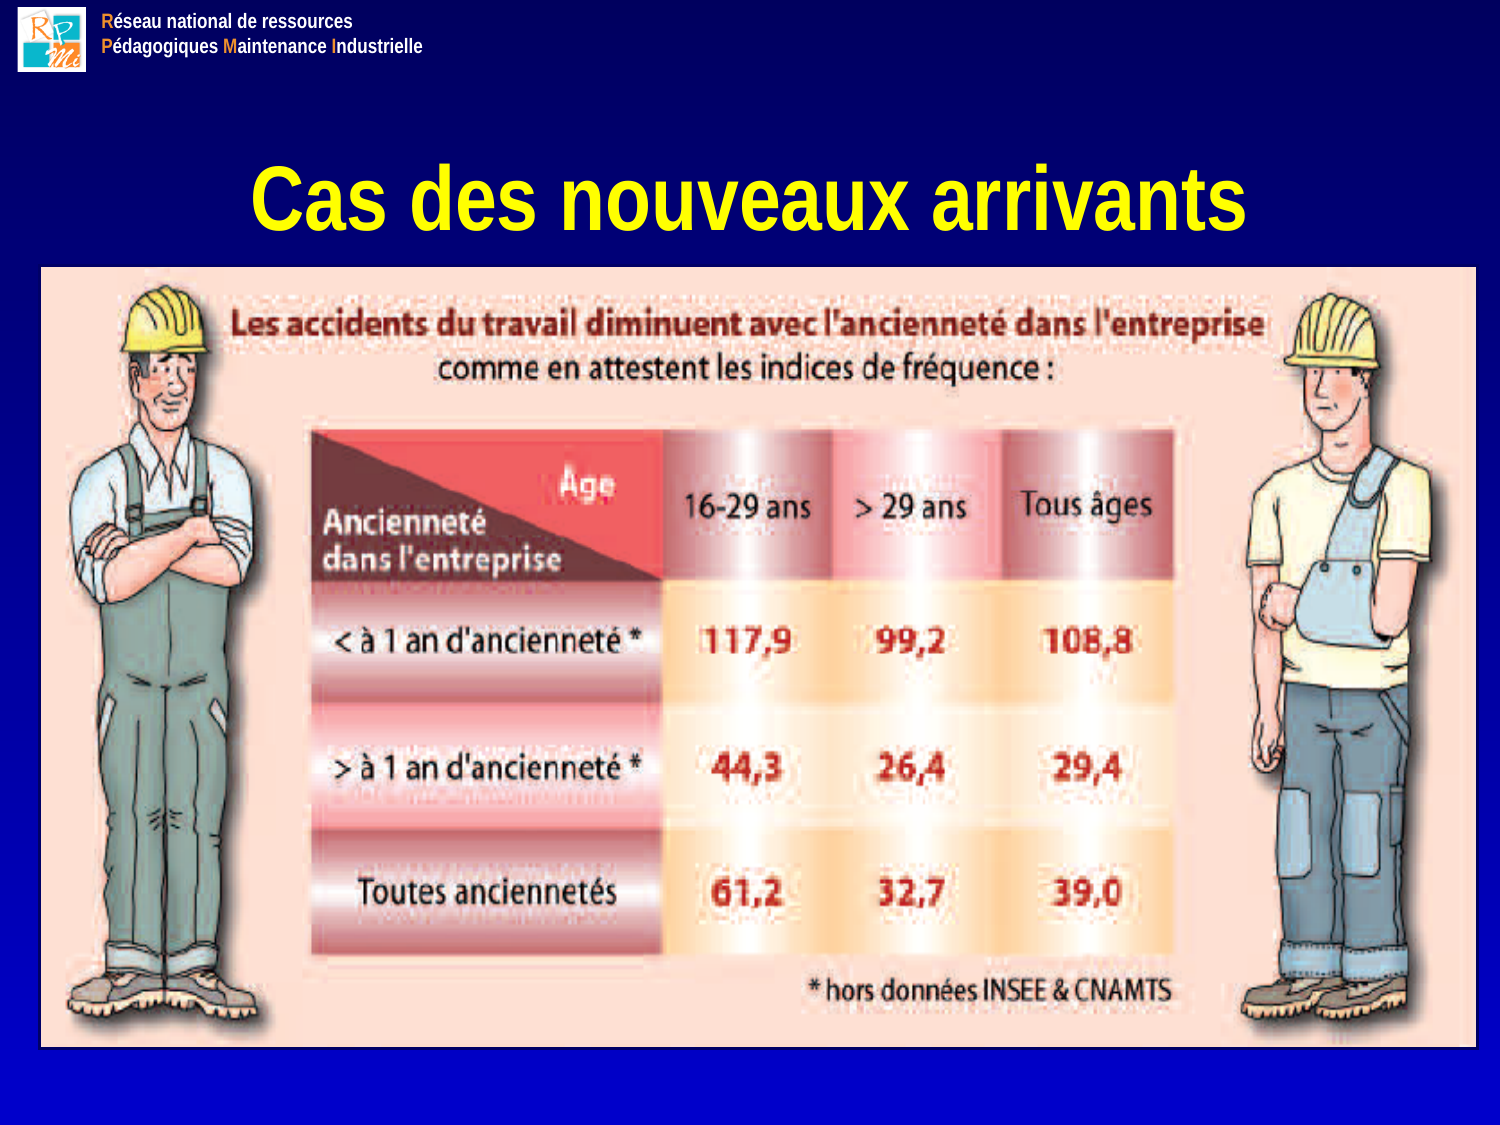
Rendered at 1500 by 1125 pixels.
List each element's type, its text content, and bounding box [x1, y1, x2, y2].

title Cas des nouveaux arrivants [112, 99, 1388, 264]
picture [17, 7, 86, 72]
picture [40, 266, 1476, 1048]
